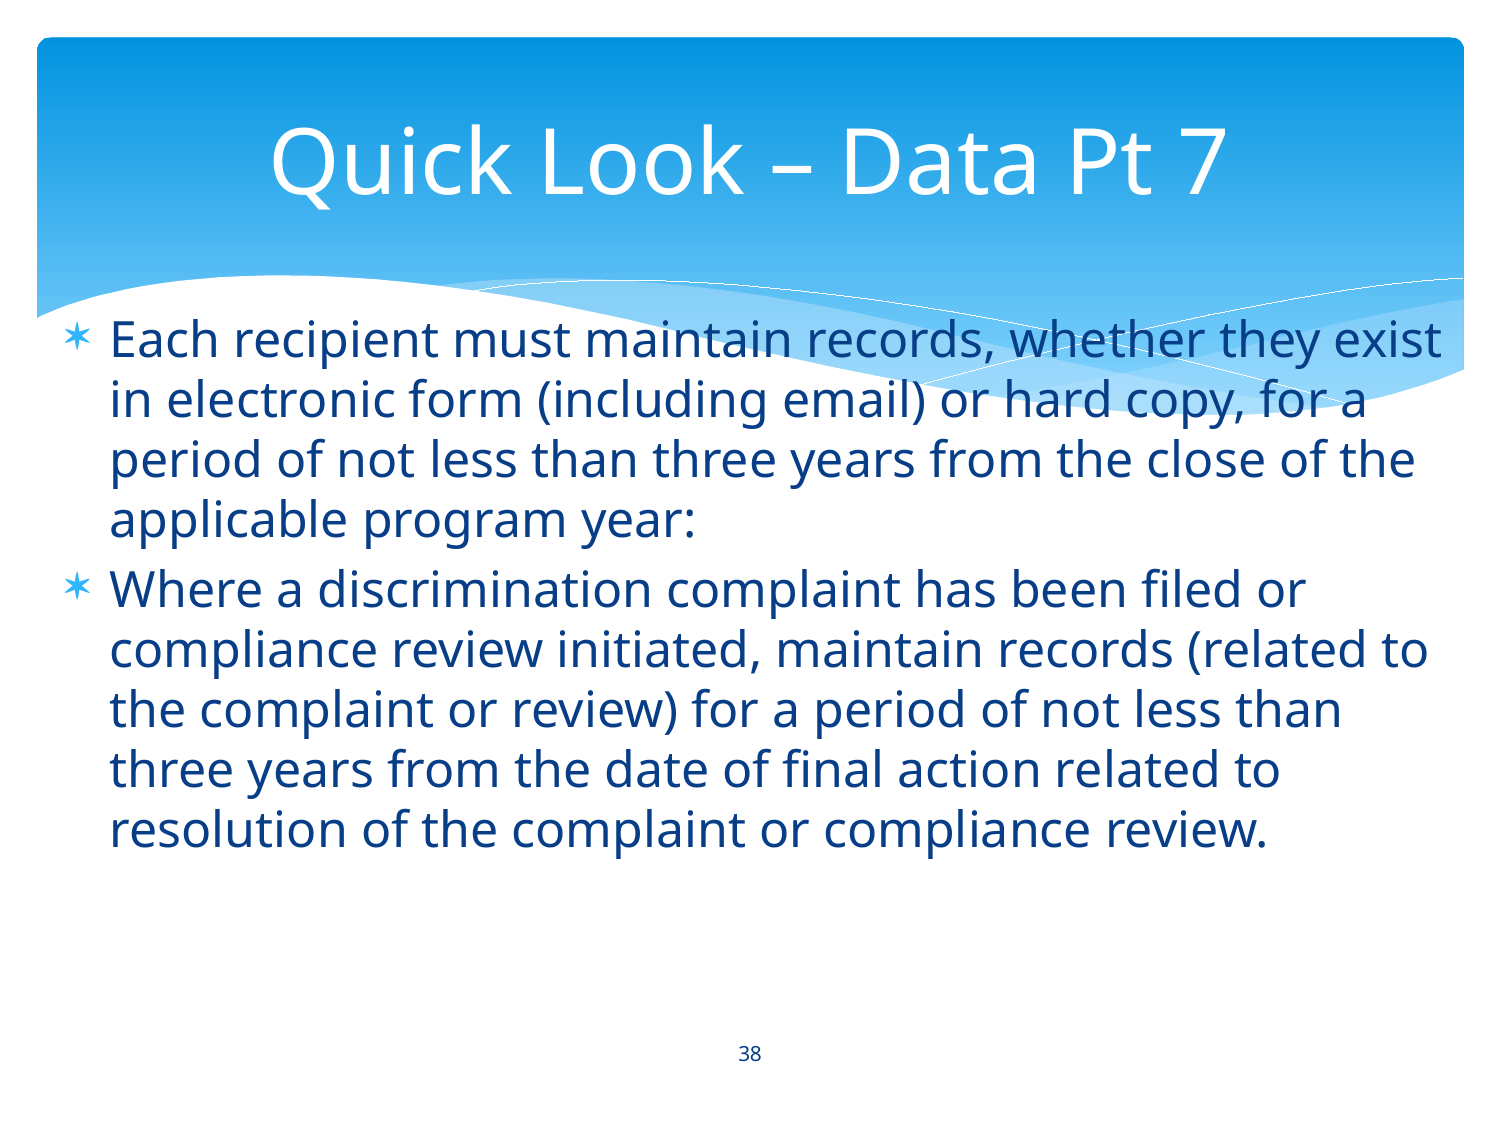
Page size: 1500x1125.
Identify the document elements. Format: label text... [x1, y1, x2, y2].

list Each recipient must maintain records, whether they exist in electronic form (including email) or hard copy, for a period of not less than three years from the close of the applicable program year: Where a discrimination complaint has been filed or compliance review initiated, maintain records (related to the complaint or review) for a period of not less than three years from the date of final action related to resolution of the complaint or compliance review. [50, 299, 1463, 1005]
slide_number 38 [654, 1025, 846, 1086]
title Quick Look – Data Pt 7 [75, 55, 1425, 261]
